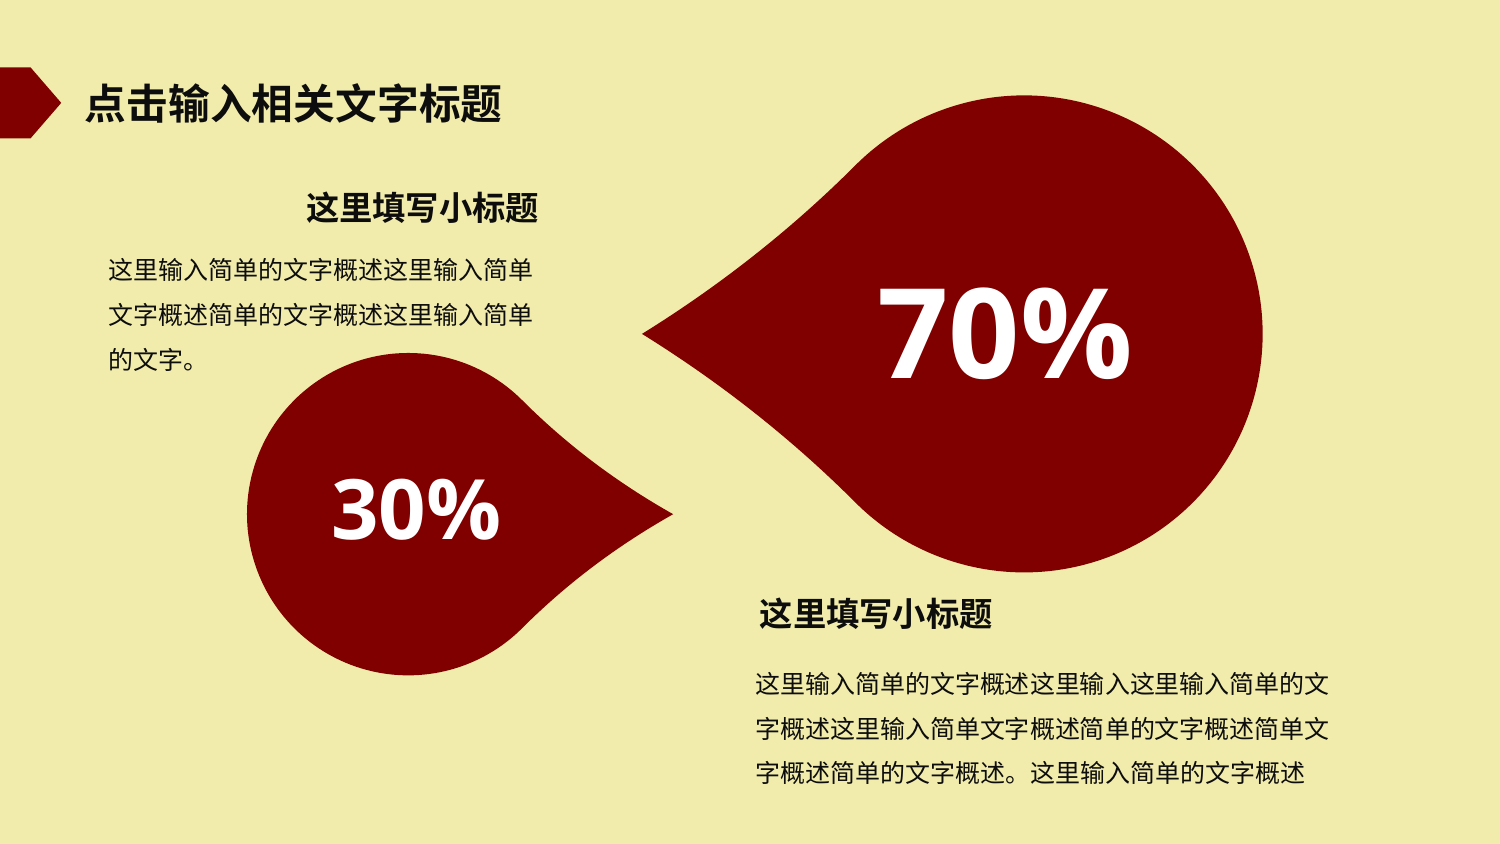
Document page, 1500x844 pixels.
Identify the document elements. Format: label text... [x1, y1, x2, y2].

text_box 这里填写小标题 [739, 589, 1018, 643]
text_box 70% [862, 245, 1148, 411]
text_box 这里输入简单的文字概述这里输入这里输入简单的文字概述这里输入简单文字概述简单的文字概述简单文字概述简单的文字概述。这里输入简单的文字概述 [735, 643, 1355, 798]
text_box [639, 93, 1265, 575]
text_box 这里填写小标题 [286, 183, 564, 238]
text_box [244, 385, 676, 678]
text_box 点击输入相关文字标题 [70, 70, 518, 135]
text_box 30% [316, 448, 517, 564]
text_box [0, 65, 63, 141]
text_box 这里输入简单的文字概述这里输入简单文字概述简单的文字概述这里输入简单的文字。 [88, 229, 559, 385]
